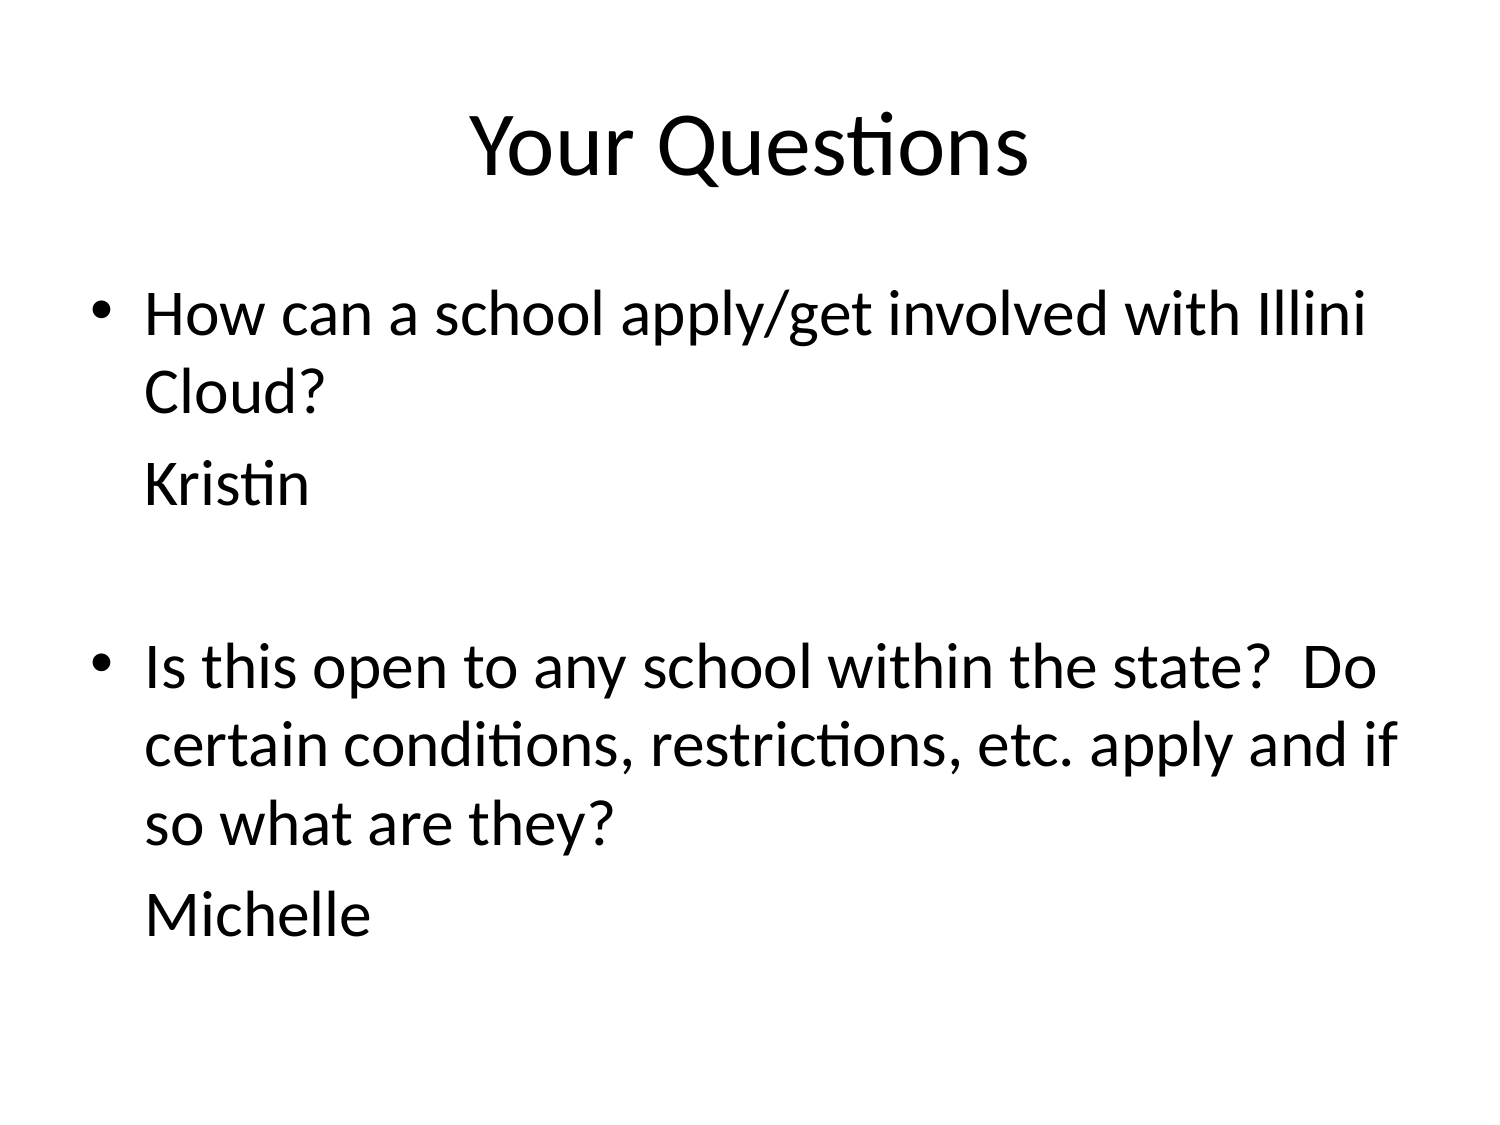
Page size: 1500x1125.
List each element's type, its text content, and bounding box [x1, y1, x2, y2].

list How can a school apply/get involved with Illini Cloud? Kristin Is this open to any school within the state? Do certain conditions, restrictions, etc. apply and if so what are they? Michelle [75, 262, 1425, 1005]
title Your Questions [75, 45, 1425, 233]
